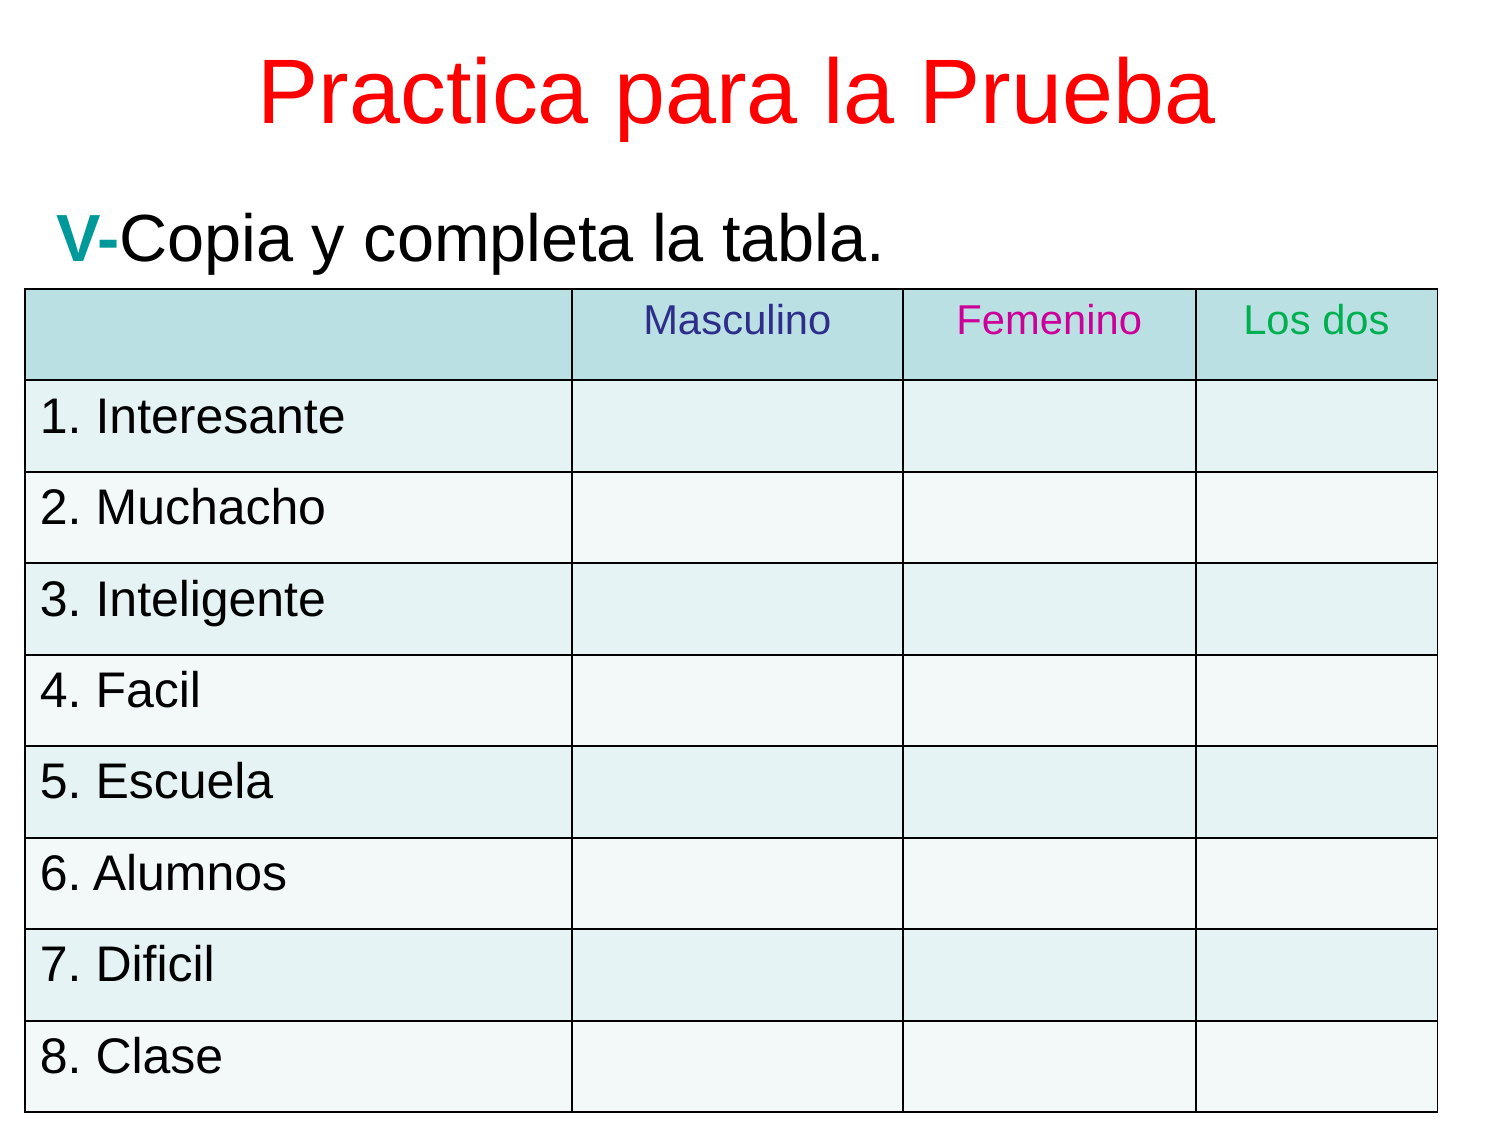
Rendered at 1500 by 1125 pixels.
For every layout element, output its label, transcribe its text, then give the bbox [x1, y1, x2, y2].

table_cell [573, 473, 902, 562]
table_cell [904, 381, 1195, 471]
table_cell 3. Inteligente [26, 564, 571, 654]
table_cell 5. Escuela [26, 747, 571, 837]
text_box Practica para la Prueba [74, 24, 1425, 213]
text_box V-Copia y completa la tabla. [41, 187, 920, 283]
table_header Femenino [904, 290, 1195, 379]
table_cell [573, 656, 902, 745]
table_cell [573, 1022, 902, 1111]
table_cell 6. Alumnos [26, 839, 571, 928]
table_cell [1197, 747, 1437, 837]
table_cell [1197, 930, 1437, 1020]
table_cell [1197, 381, 1437, 471]
table_cell [573, 839, 902, 928]
table_cell [573, 930, 902, 1020]
table_header Los dos [1197, 290, 1437, 379]
table_cell 2. Muchacho [26, 473, 571, 562]
table_header [26, 290, 571, 379]
table_cell [1197, 839, 1437, 928]
table_cell [573, 564, 902, 654]
table_cell 1. Interesante [26, 381, 571, 471]
table_cell [904, 473, 1195, 562]
table_cell [573, 381, 902, 471]
table_cell [573, 747, 902, 837]
table_cell [904, 656, 1195, 745]
table_cell 7. Dificil [26, 930, 571, 1020]
table_cell [1197, 564, 1437, 654]
table_cell 8. Clase [26, 1022, 571, 1111]
table_cell [1197, 1022, 1437, 1111]
table_cell [1197, 473, 1437, 562]
table_cell [904, 930, 1195, 1020]
table_header Masculino [573, 290, 902, 379]
table_cell [904, 564, 1195, 654]
table_cell [904, 747, 1195, 837]
table_cell [1197, 656, 1437, 745]
table_cell 4. Facil [26, 656, 571, 745]
table_cell [904, 1022, 1195, 1111]
table_cell [904, 839, 1195, 928]
